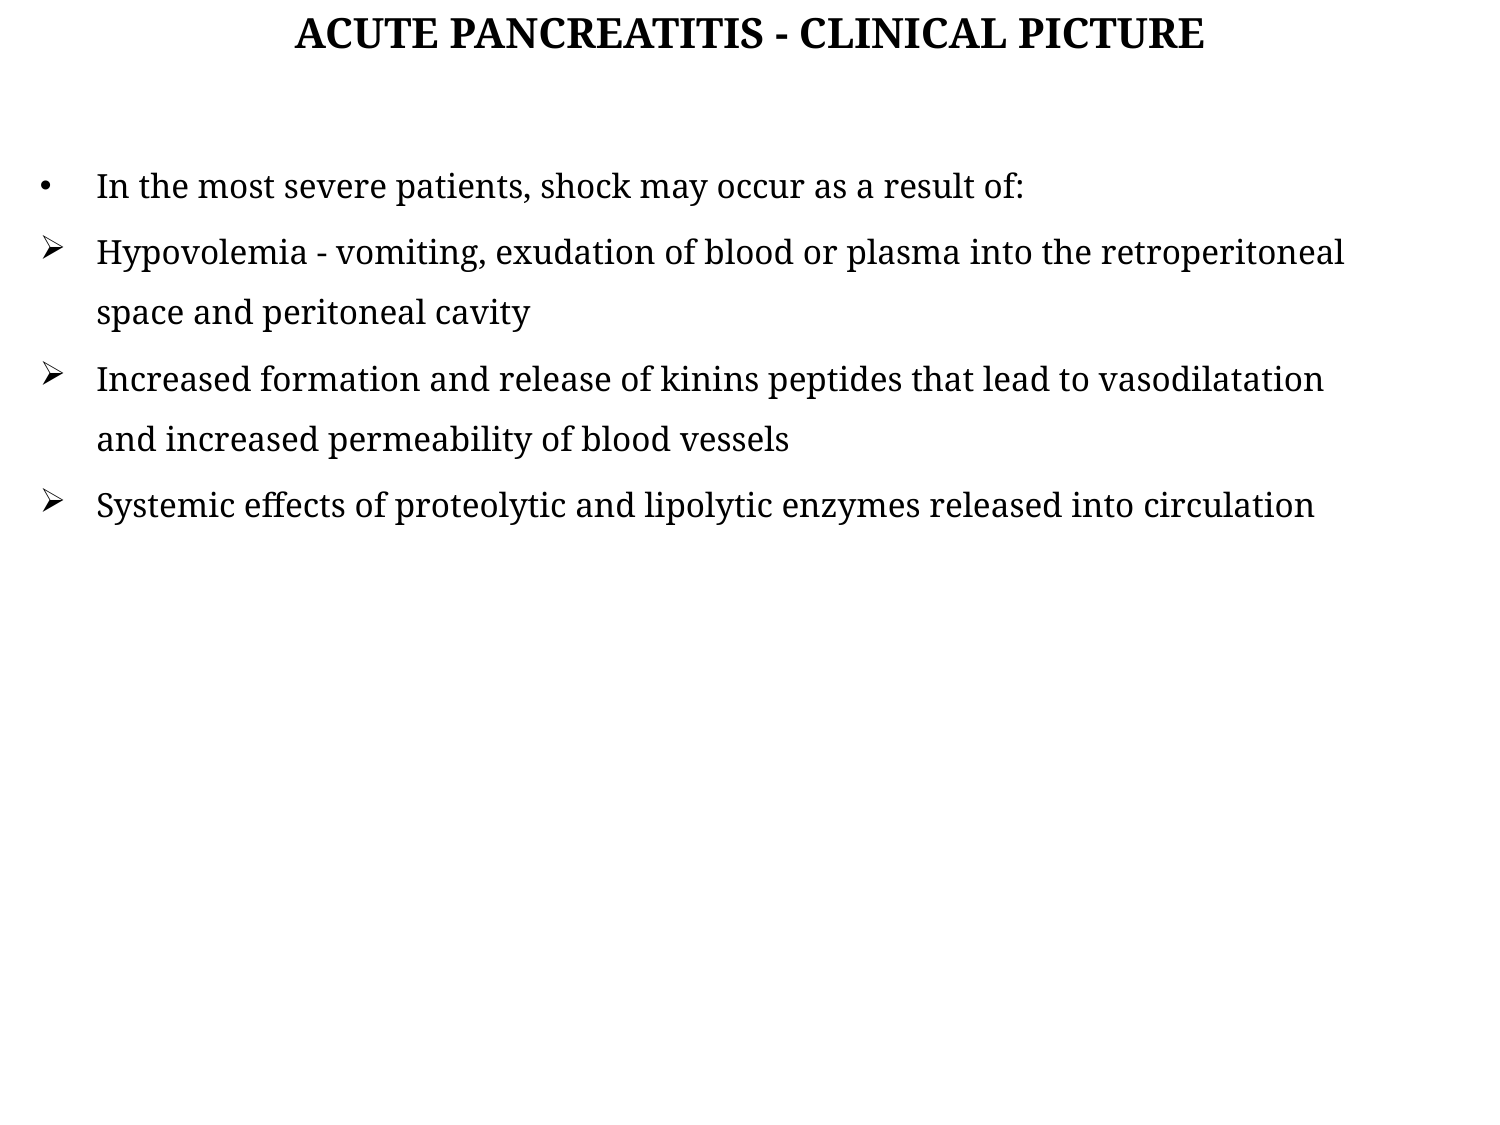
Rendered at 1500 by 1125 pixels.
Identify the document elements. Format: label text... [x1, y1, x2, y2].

list In the most severe patients, shock may occur as a result of: Hypovolemia - vomiting, exudation of blood or plasma into the retroperitoneal space and peritoneal cavity Increased formation and release of kinins peptides that lead to vasodilatation and increased permeability of blood vessels Systemic effects of proteolytic and lipolytic enzymes released into circulation [24, 137, 1388, 1088]
text_box ACUTE PANCREATITIS - CLINICAL PICTURE [0, 0, 1500, 63]
